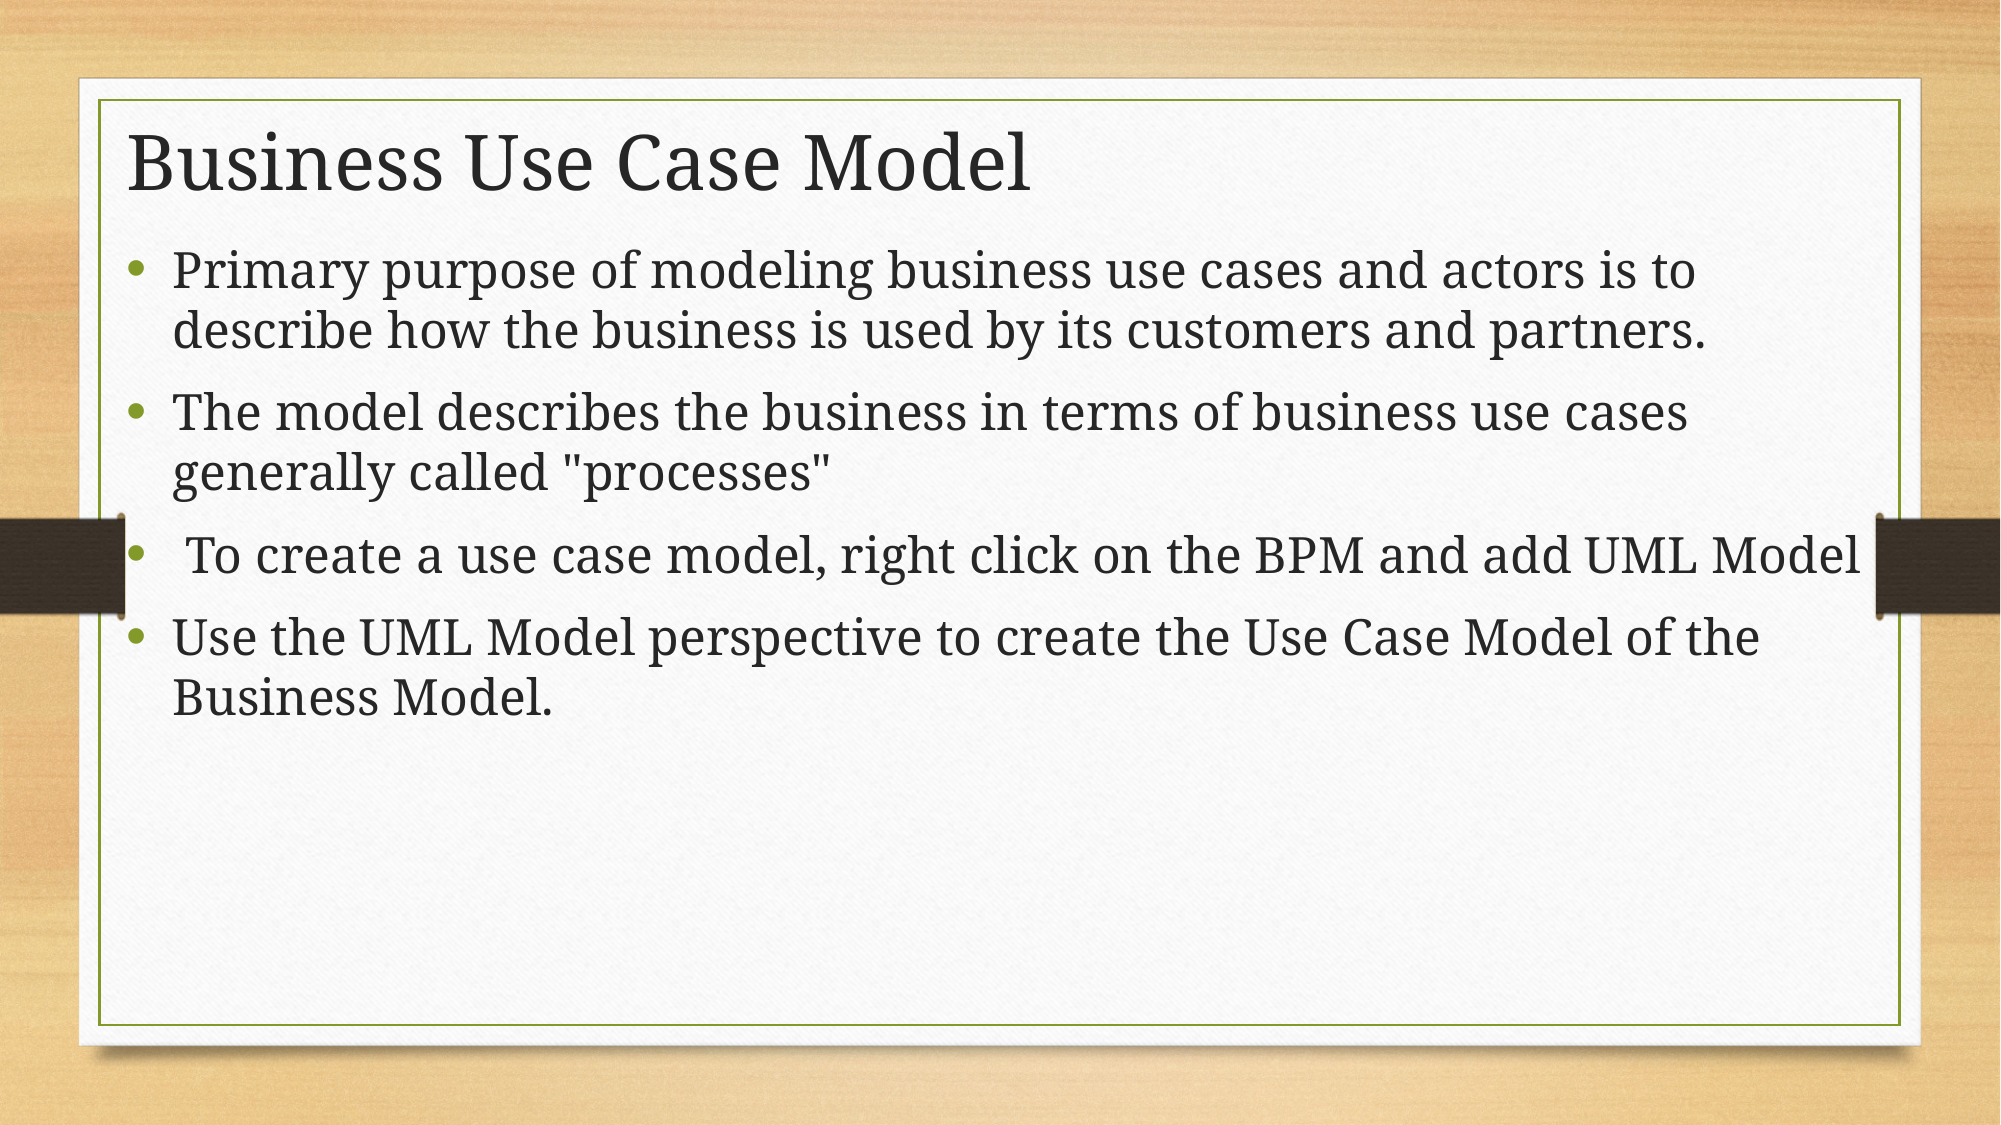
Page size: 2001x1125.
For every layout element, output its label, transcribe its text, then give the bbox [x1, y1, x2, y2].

picture [0, 0, 2001, 1125]
list Primary purpose of modeling business use cases and actors is to describe how the business is used by its customers and partners. The model describes the business in terms of business use cases generally called "processes" To create a use case model, right click on the BPM and add UML Model Use the UML Model perspective to create the Use Case Model of the Business Model. [110, 230, 1878, 964]
title Business Use Case Model [110, 105, 1878, 214]
